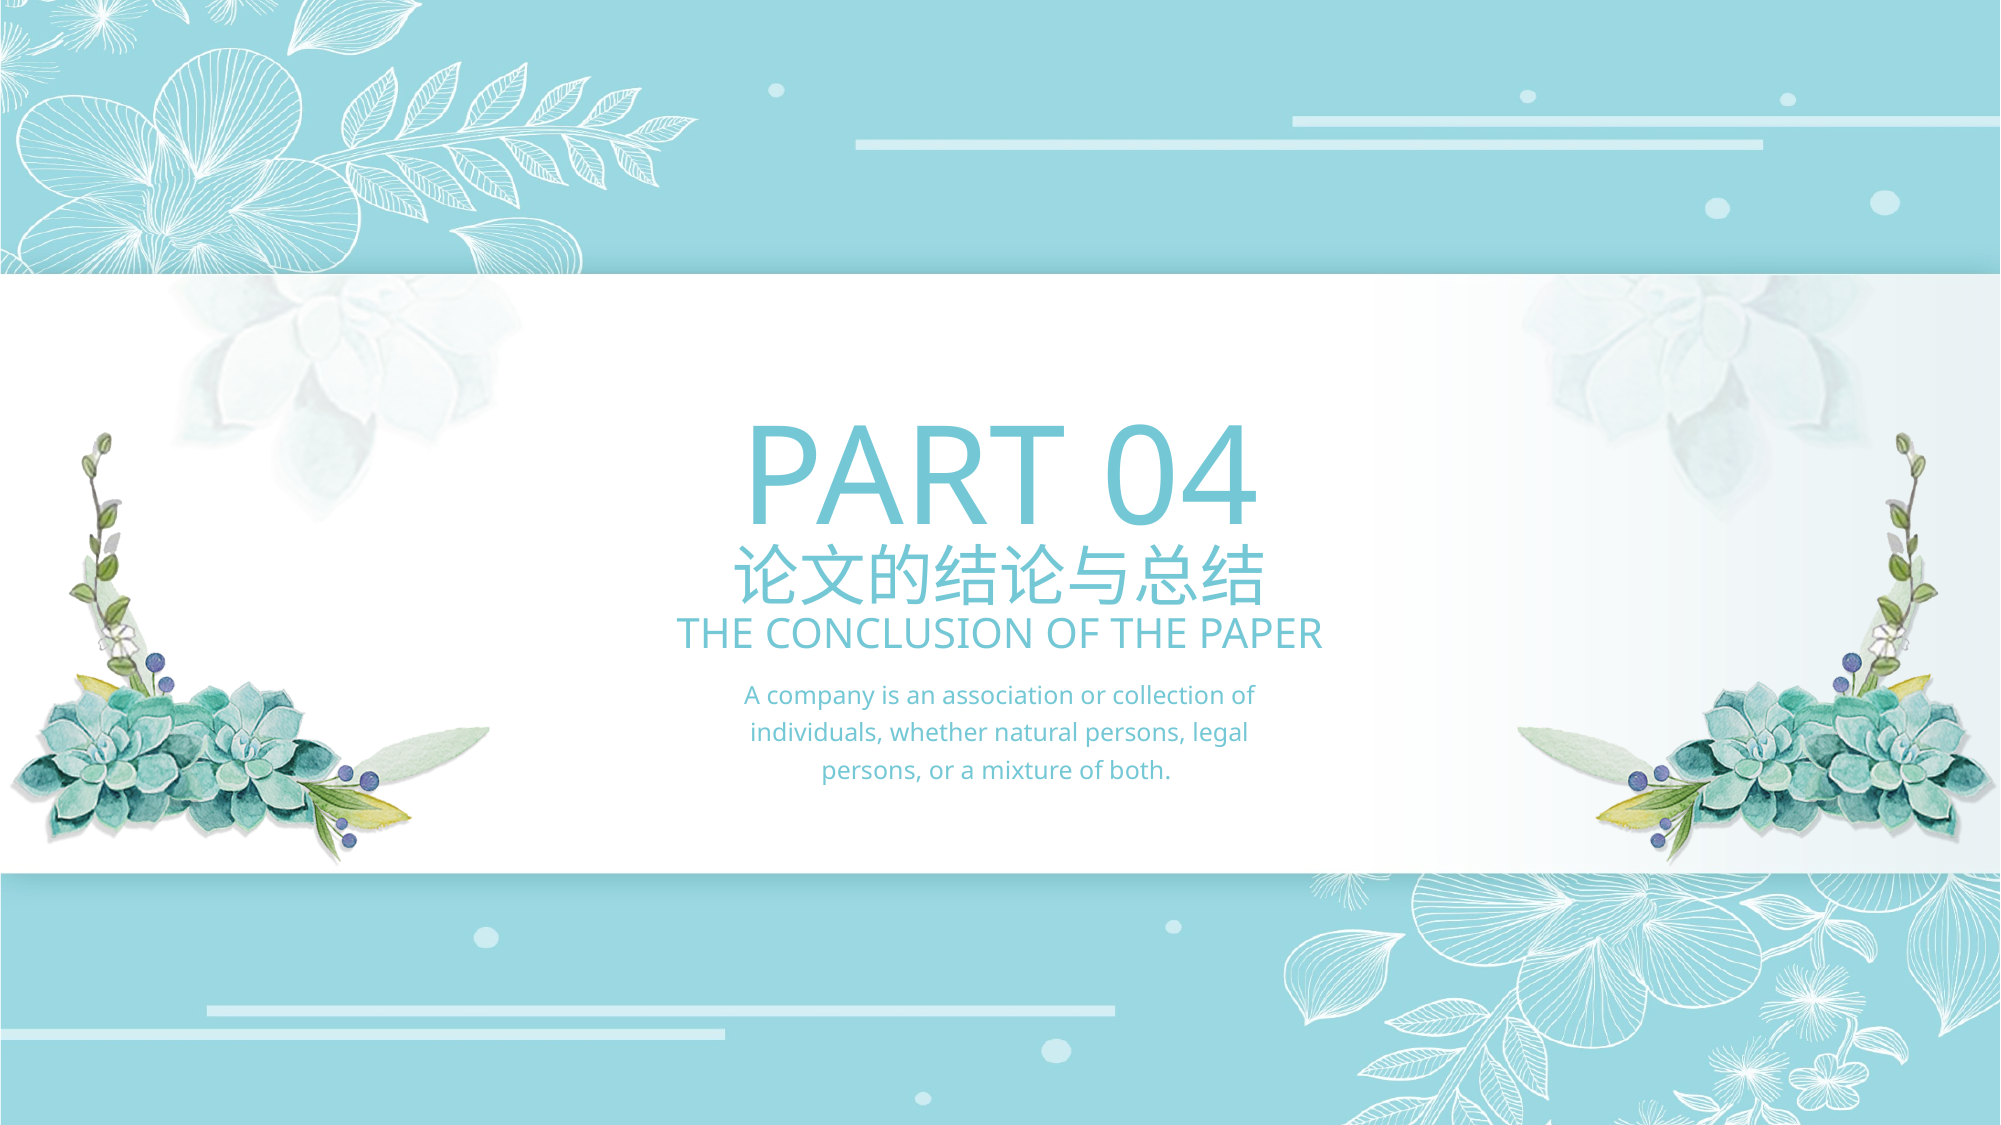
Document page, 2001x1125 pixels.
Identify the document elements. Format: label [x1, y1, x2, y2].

text_box [8, 432, 490, 867]
picture [3, 0, 2000, 1125]
text_box [1516, 432, 1998, 867]
